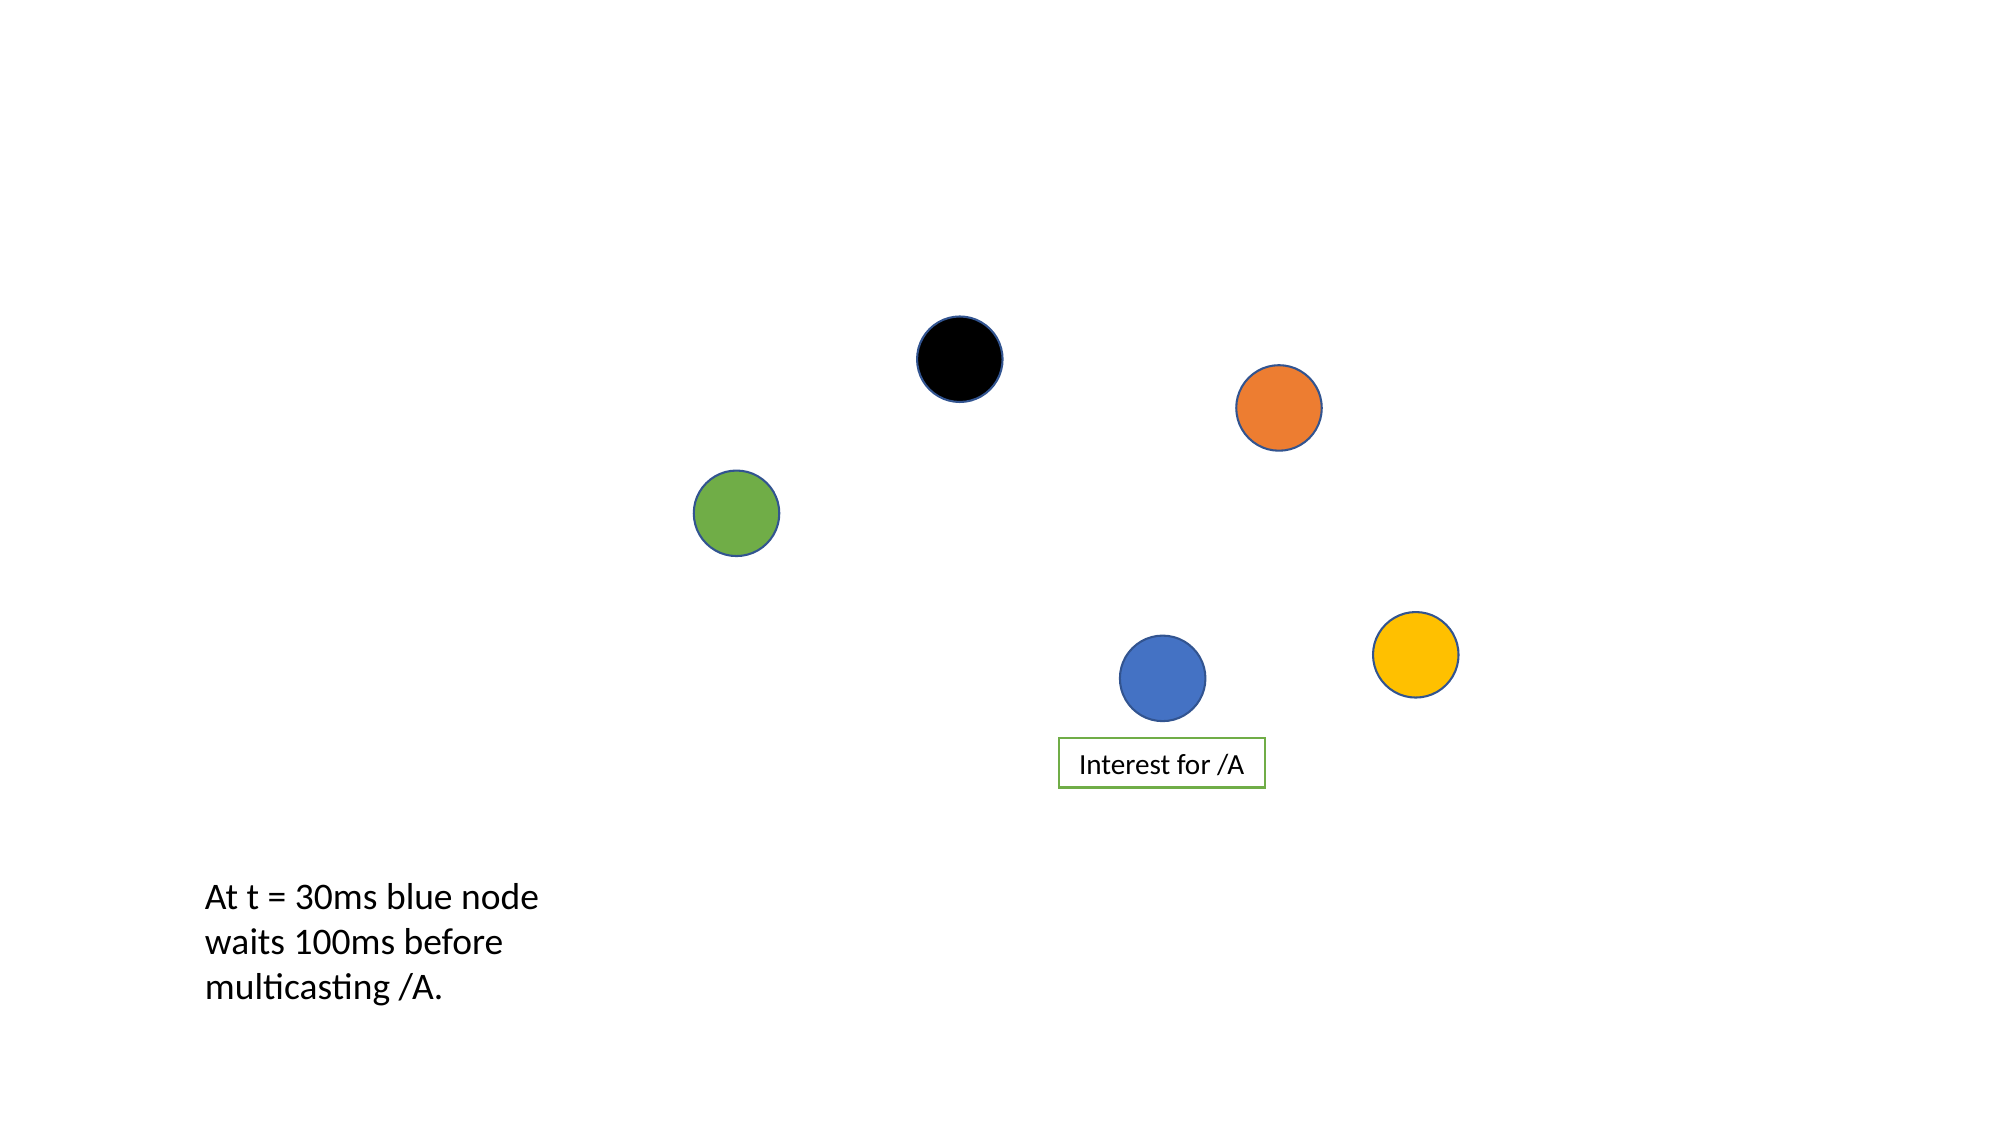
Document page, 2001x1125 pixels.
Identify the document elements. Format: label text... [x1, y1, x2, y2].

text_box [692, 469, 781, 558]
text_box At t = 30ms blue node waits 100ms before multicasting /A. [190, 864, 640, 1015]
text_box Interest for /A [1058, 737, 1266, 789]
text_box [916, 315, 1004, 404]
text_box [1371, 611, 1460, 699]
text_box [1235, 364, 1323, 452]
text_box [1118, 634, 1207, 723]
